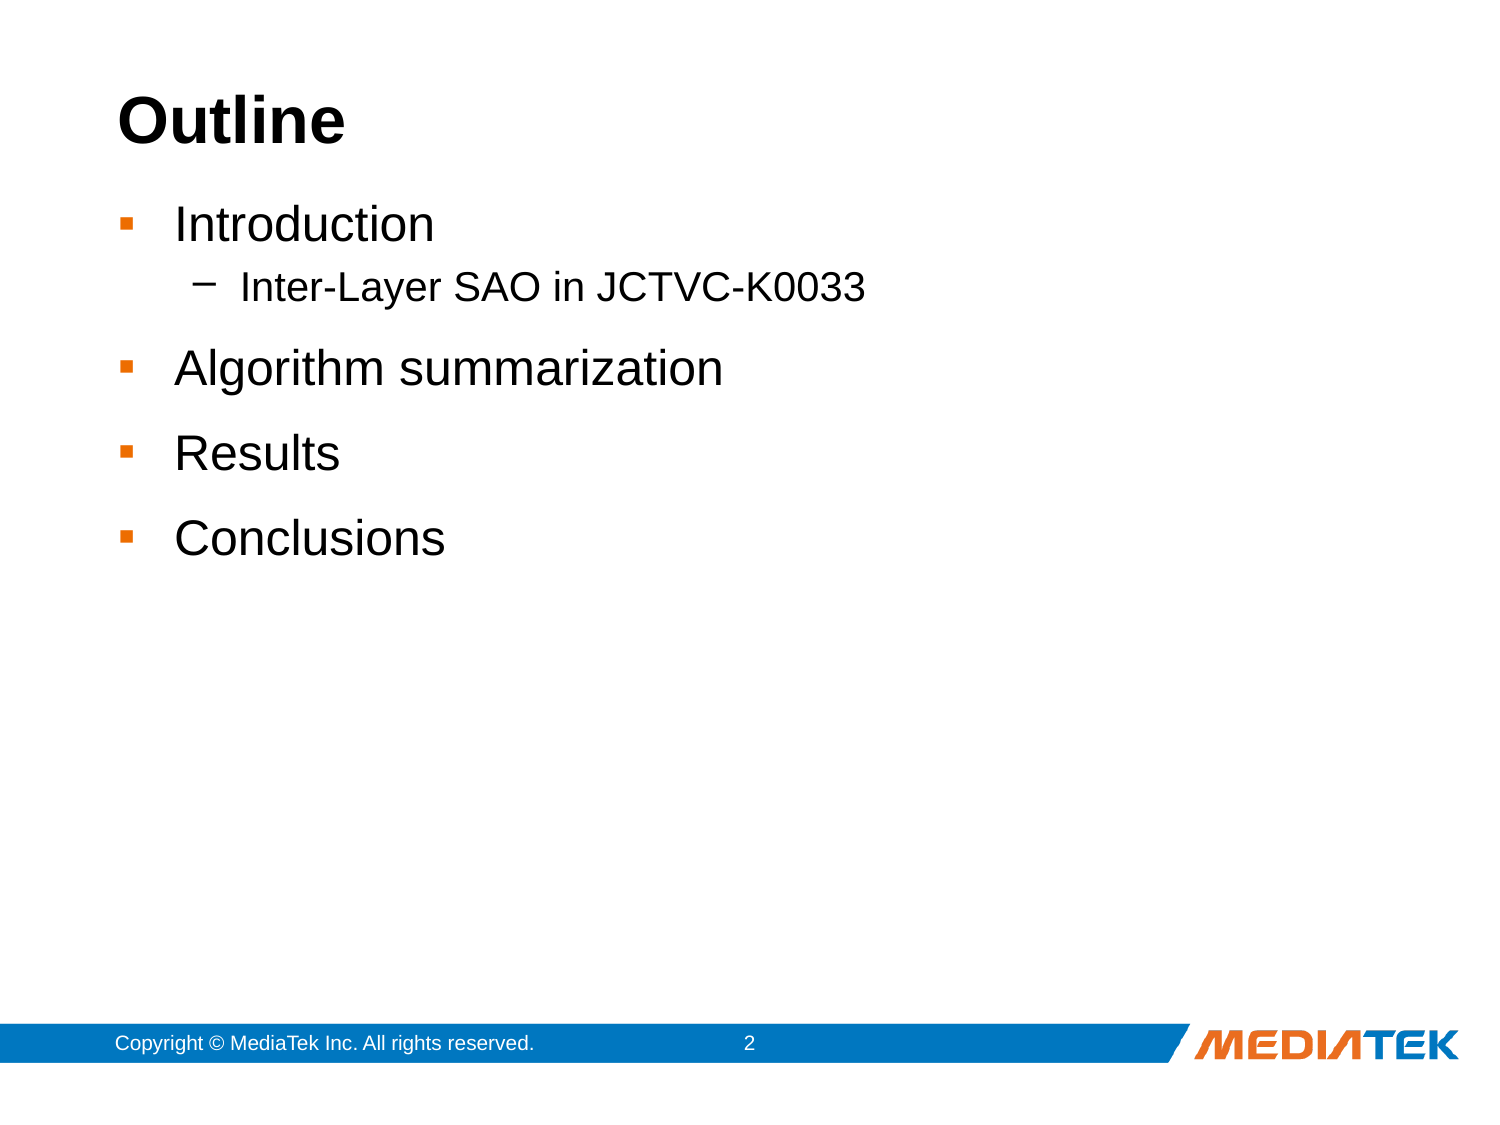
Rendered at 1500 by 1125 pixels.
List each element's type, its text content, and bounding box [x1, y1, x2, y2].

footer Copyright © MediaTek Inc. All rights reserved. [99, 1022, 573, 1090]
list Introduction Inter-Layer SAO in JCTVC-K0033 Algorithm summarization Results Conclusions [102, 184, 1425, 998]
title Outline [101, 62, 1425, 172]
picture [573, 1023, 711, 1063]
slide_number 1 [711, 1022, 789, 1090]
picture [789, 1023, 1459, 1063]
picture [0, 1023, 99, 1063]
